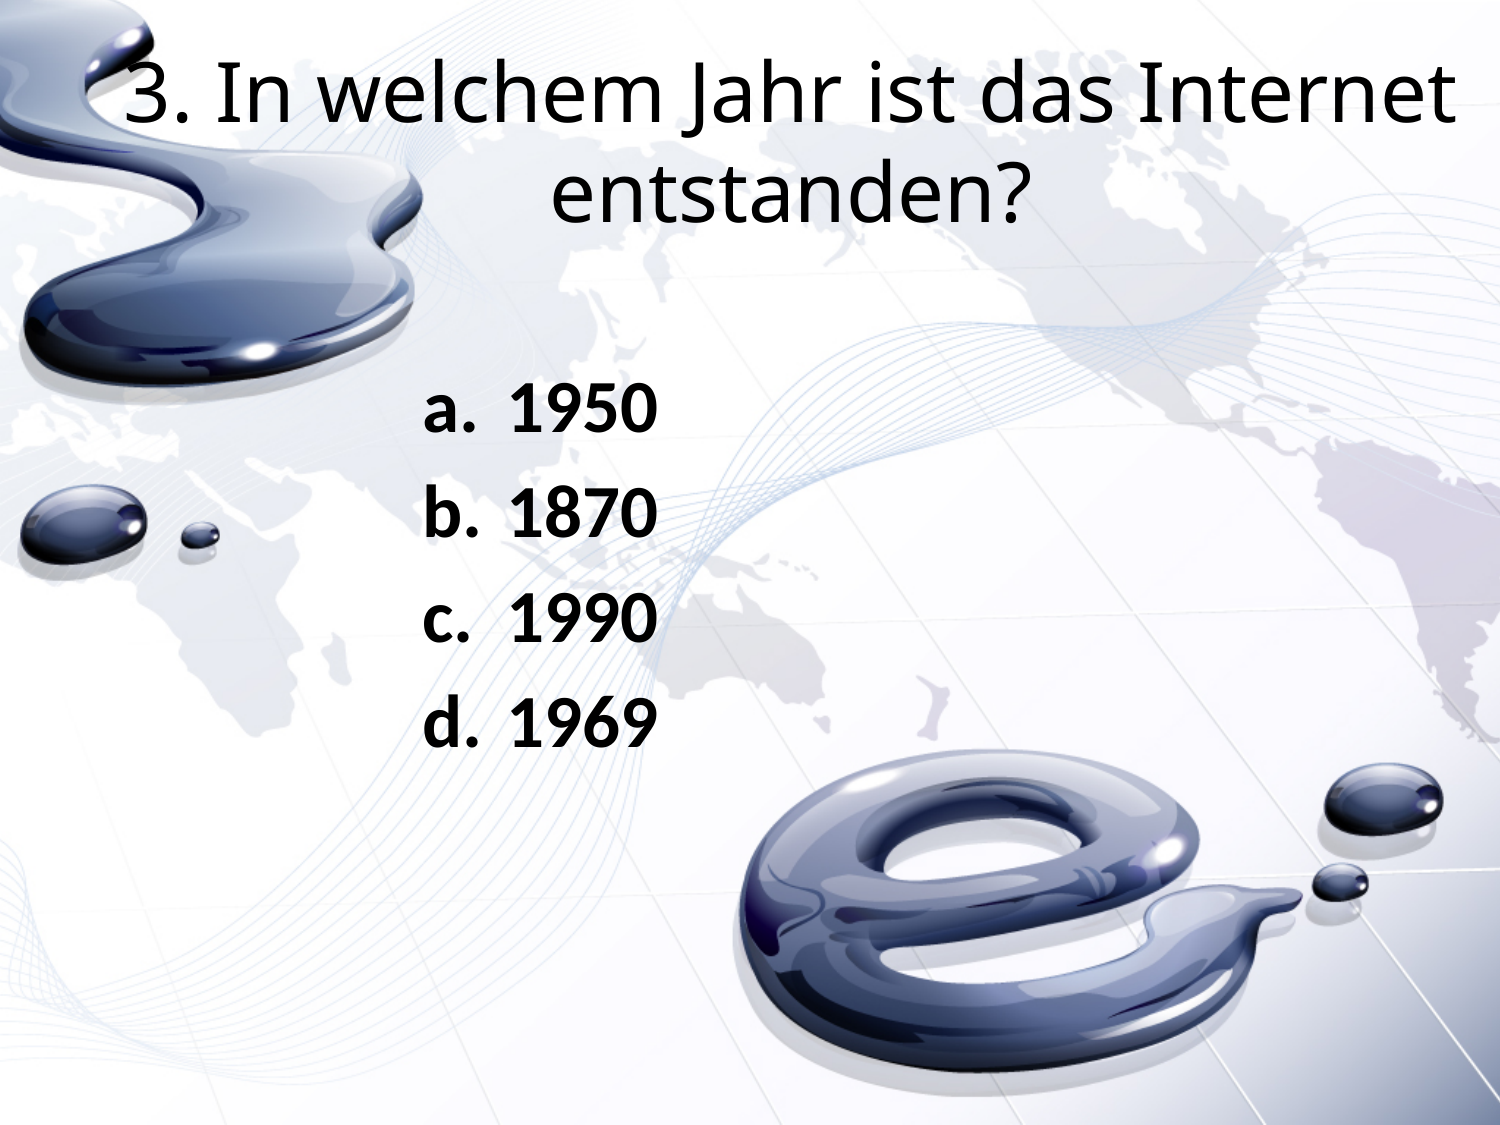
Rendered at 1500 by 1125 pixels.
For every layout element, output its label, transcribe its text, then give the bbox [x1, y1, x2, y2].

list 1950 1870 1990 1969 [407, 349, 1425, 1005]
title 3. In welchem Jahr ist das Internet entstanden? [100, 45, 1483, 233]
picture [0, 0, 1500, 1125]
